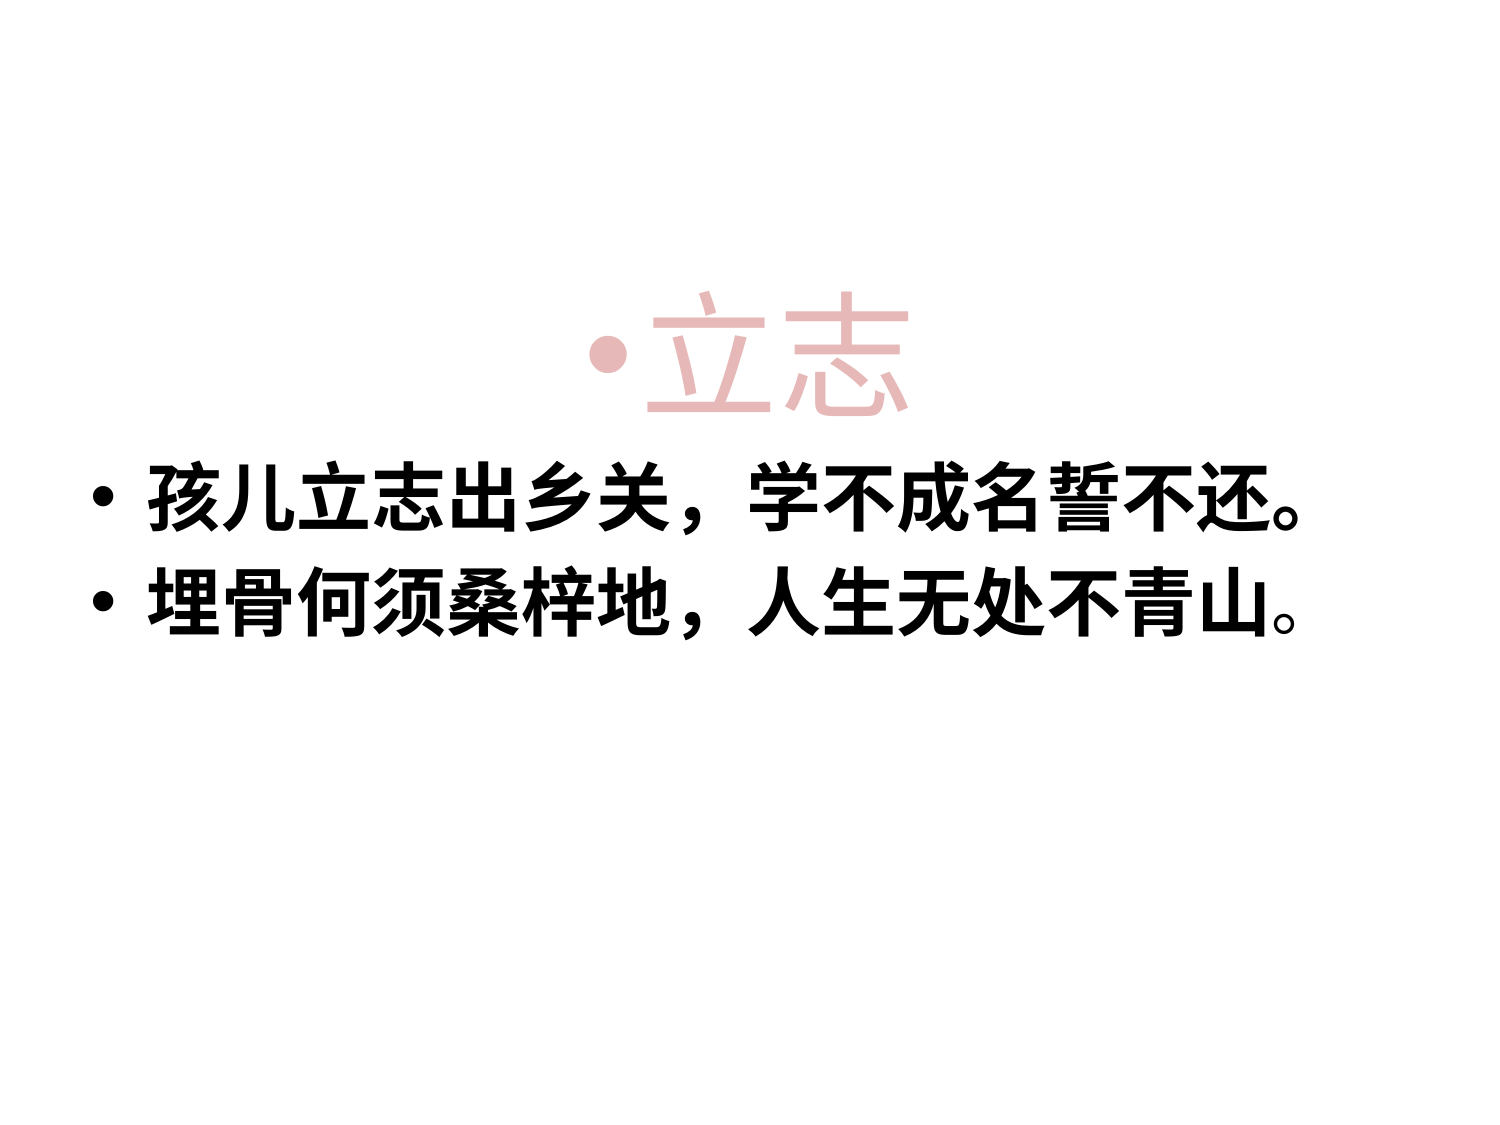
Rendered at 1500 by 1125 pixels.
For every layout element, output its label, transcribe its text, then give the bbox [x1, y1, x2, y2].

list 立志 孩儿立志出乡关，学不成名誓不还。 埋骨何须桑梓地，人生无处不青山。 [75, 262, 1425, 1005]
